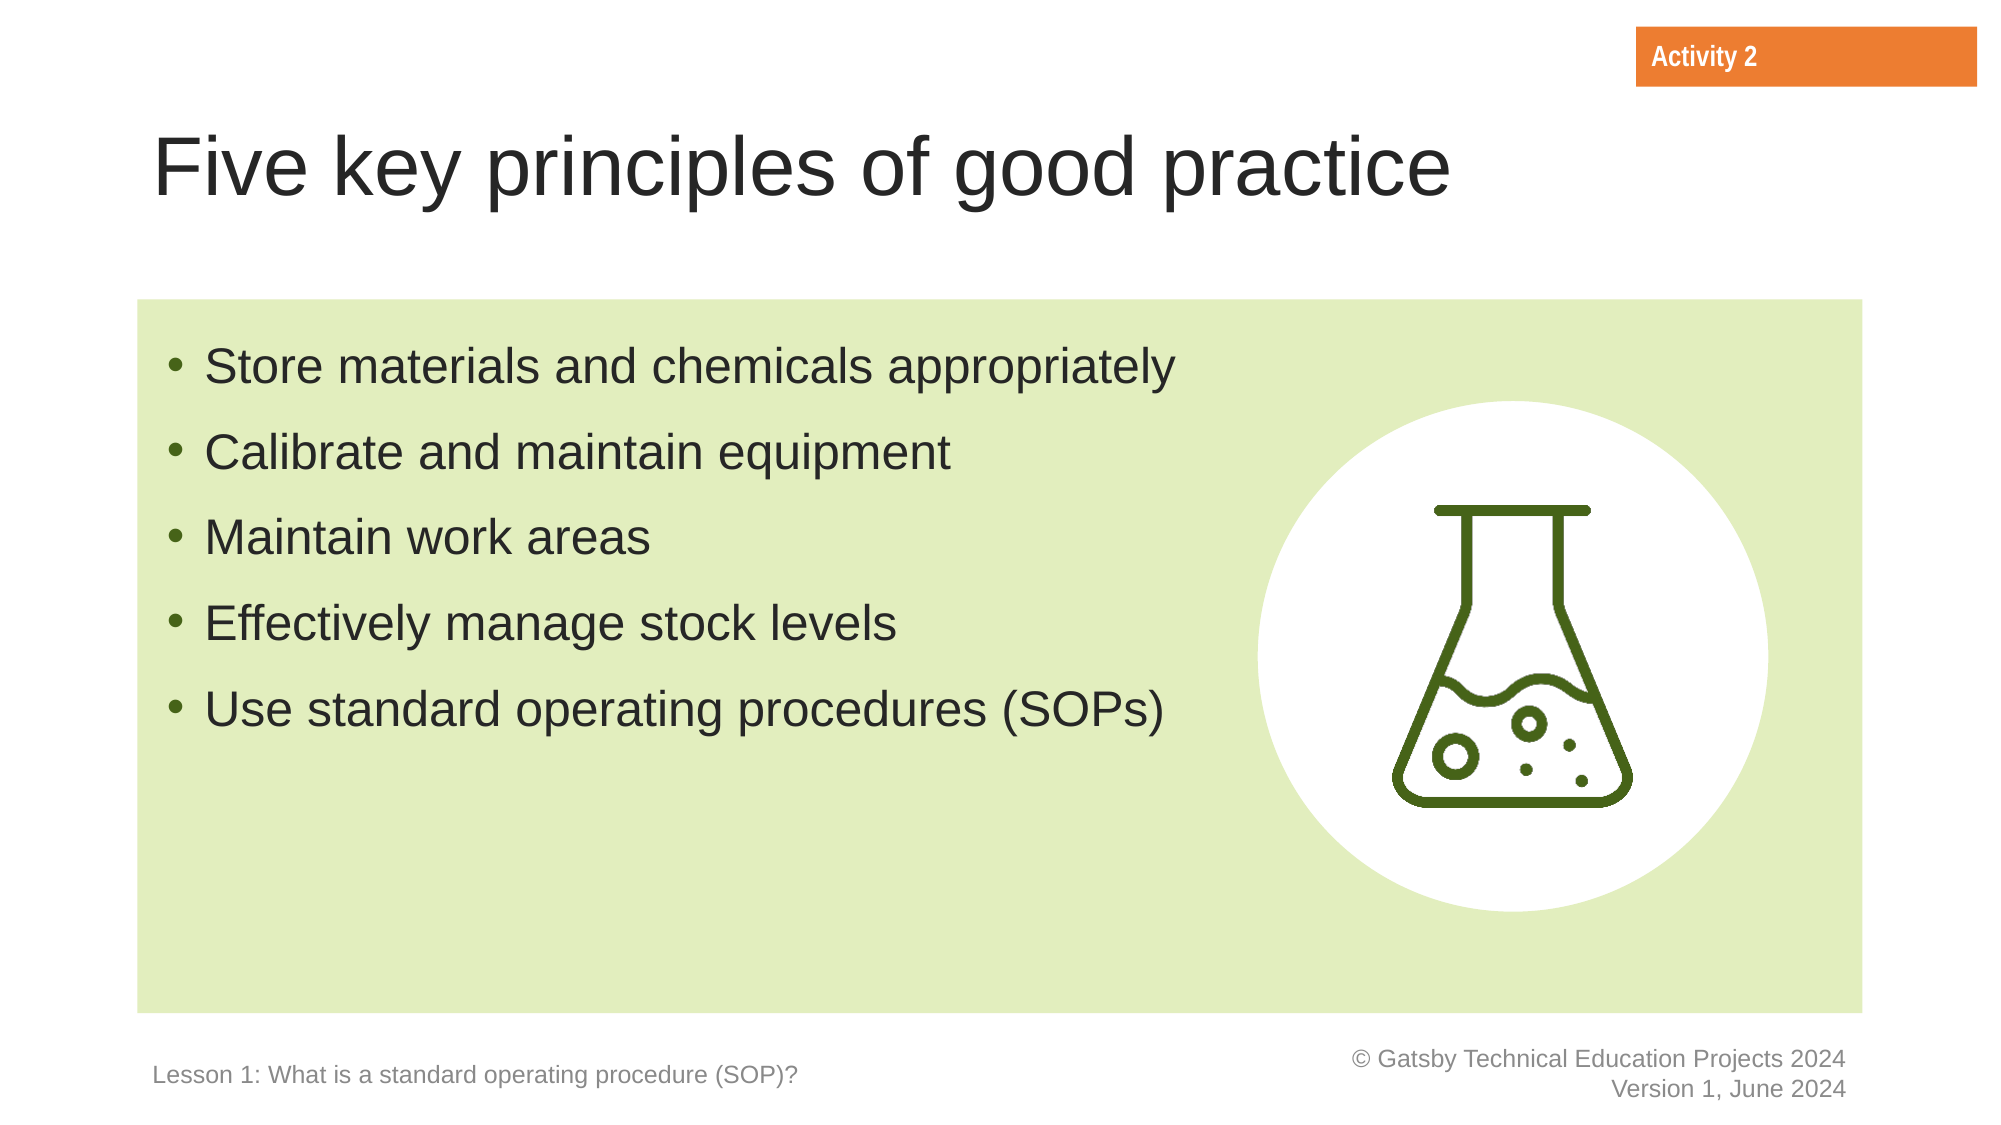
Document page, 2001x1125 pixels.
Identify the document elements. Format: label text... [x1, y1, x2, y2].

text_box Store materials and chemicals appropriately Calibrate and maintain equipment Maintain work areas Effectively manage stock levels Use standard operating procedures (SOPs) [137, 299, 1863, 1014]
title Five key principles of good practice [137, 59, 1863, 278]
text_box [1253, 396, 1773, 916]
list Lesson 1: What is a standard operating procedure (SOP)? [137, 1042, 829, 1103]
list Activity 2 [1636, 26, 1978, 87]
picture [1392, 505, 1633, 808]
